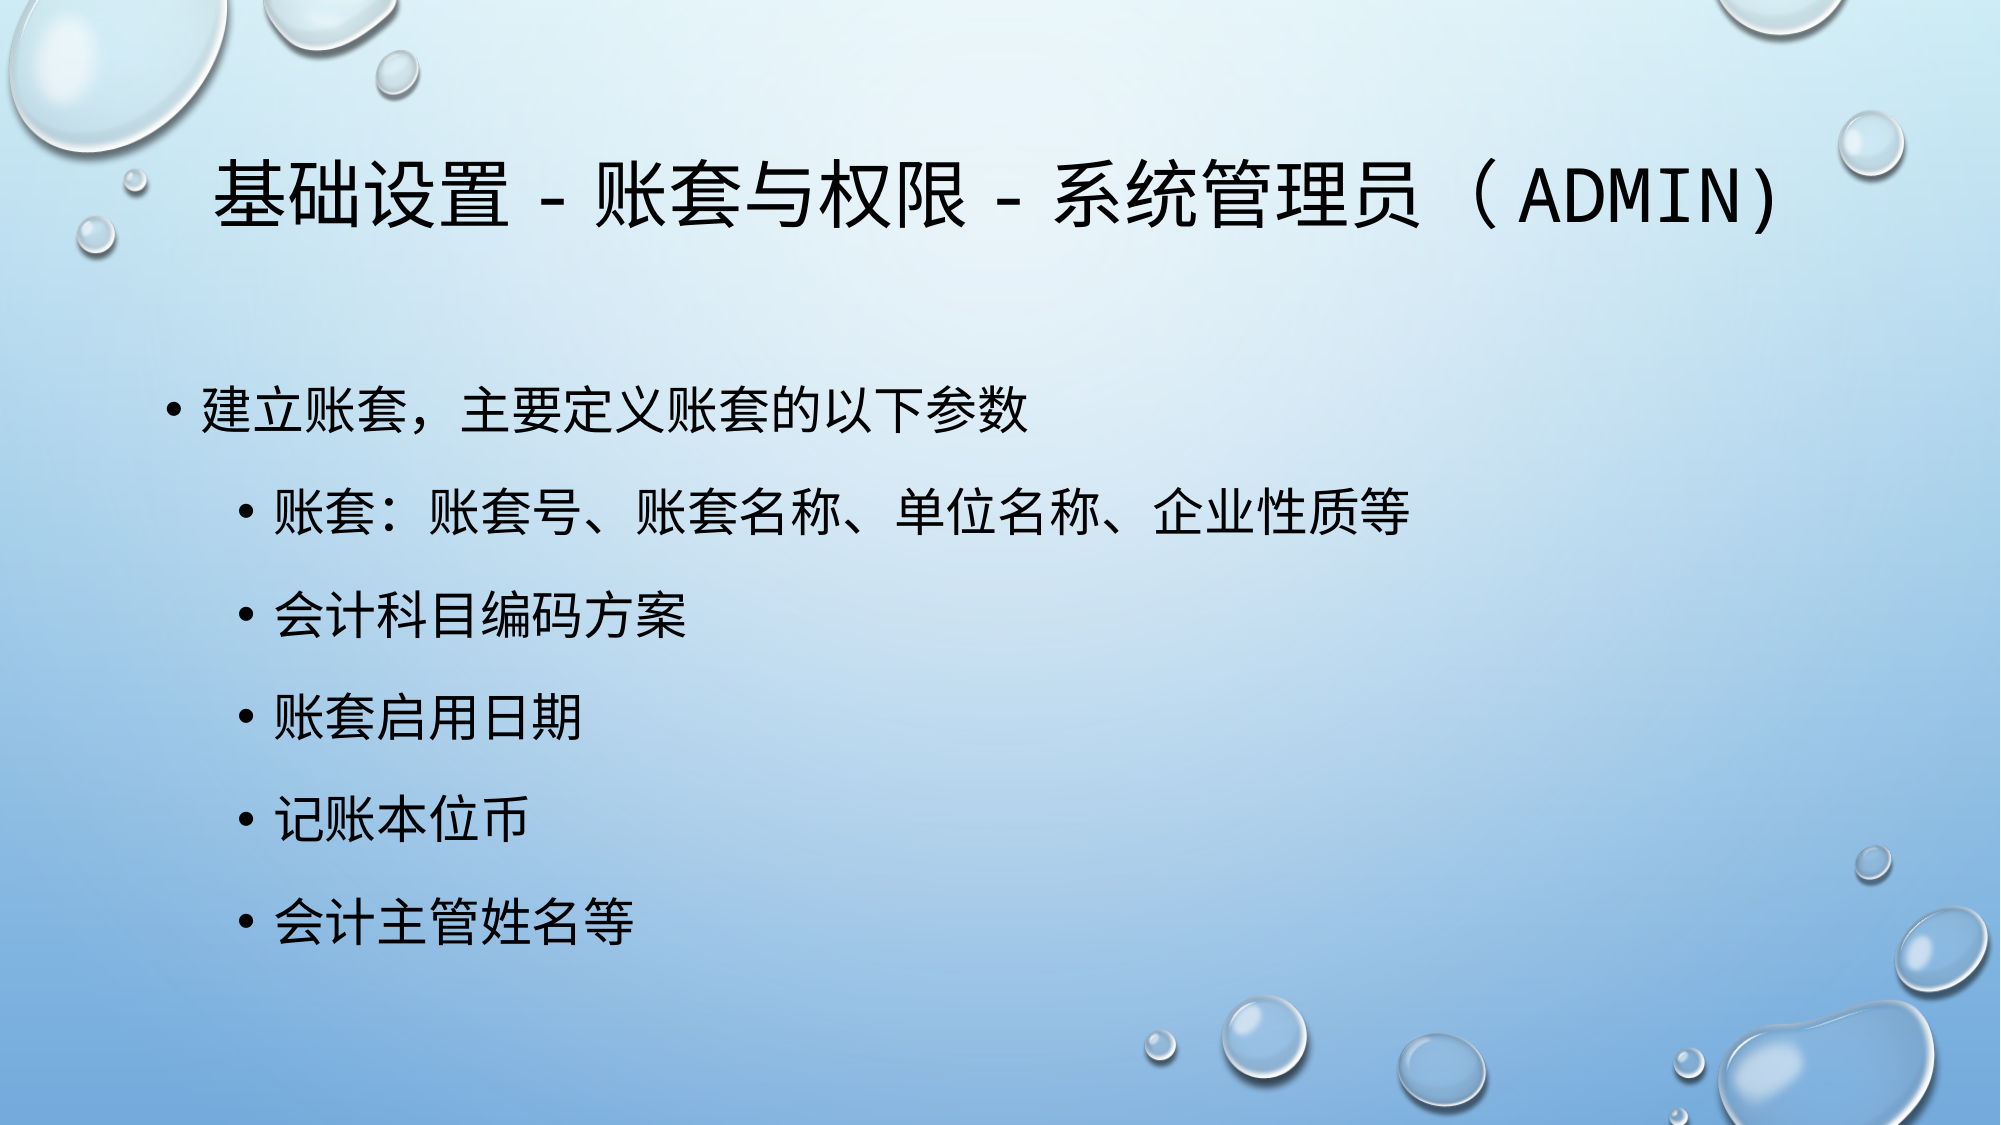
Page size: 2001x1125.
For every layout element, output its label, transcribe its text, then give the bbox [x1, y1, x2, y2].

list 建立账套，主要定义账套的以下参数 账套：账套号、账套名称、单位名称、企业性质等 会计科目编码方案 账套启用日期 记账本位币 会计主管姓名等 [149, 339, 1850, 966]
title 基础设置-账套与权限-系统管理员（admin) [149, 67, 1851, 329]
picture [0, 0, 2000, 1125]
